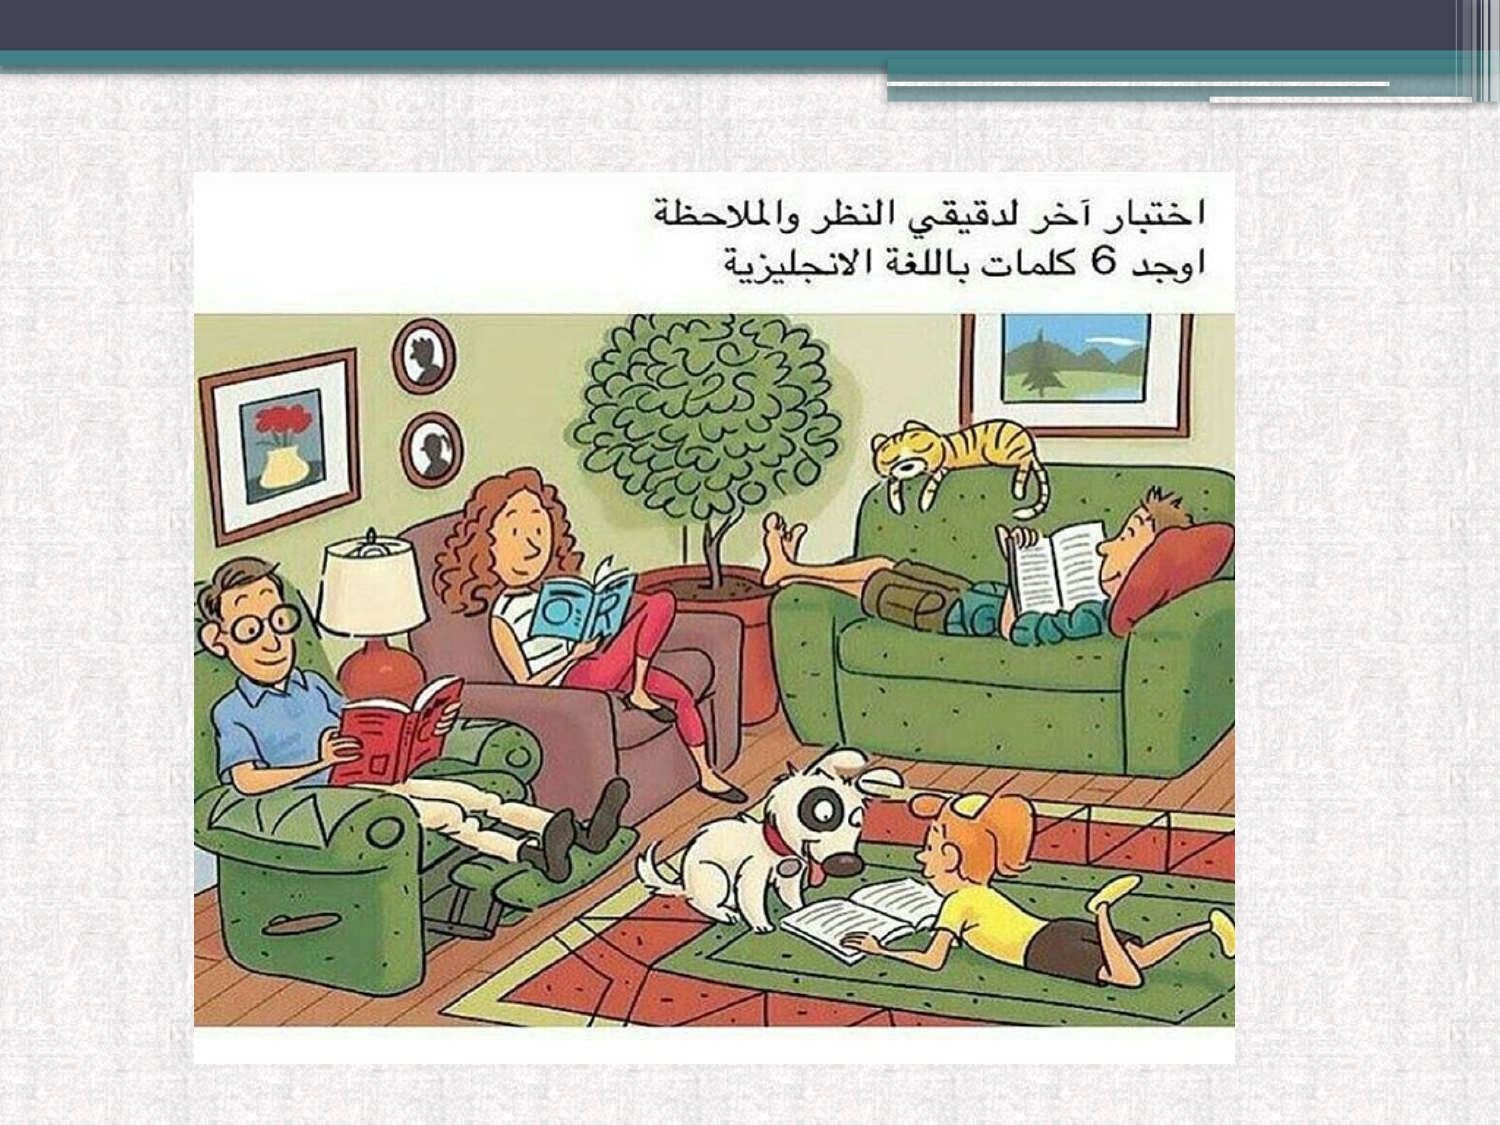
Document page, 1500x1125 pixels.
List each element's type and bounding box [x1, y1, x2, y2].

picture [0, 74, 1500, 1125]
list [194, 172, 1235, 1064]
